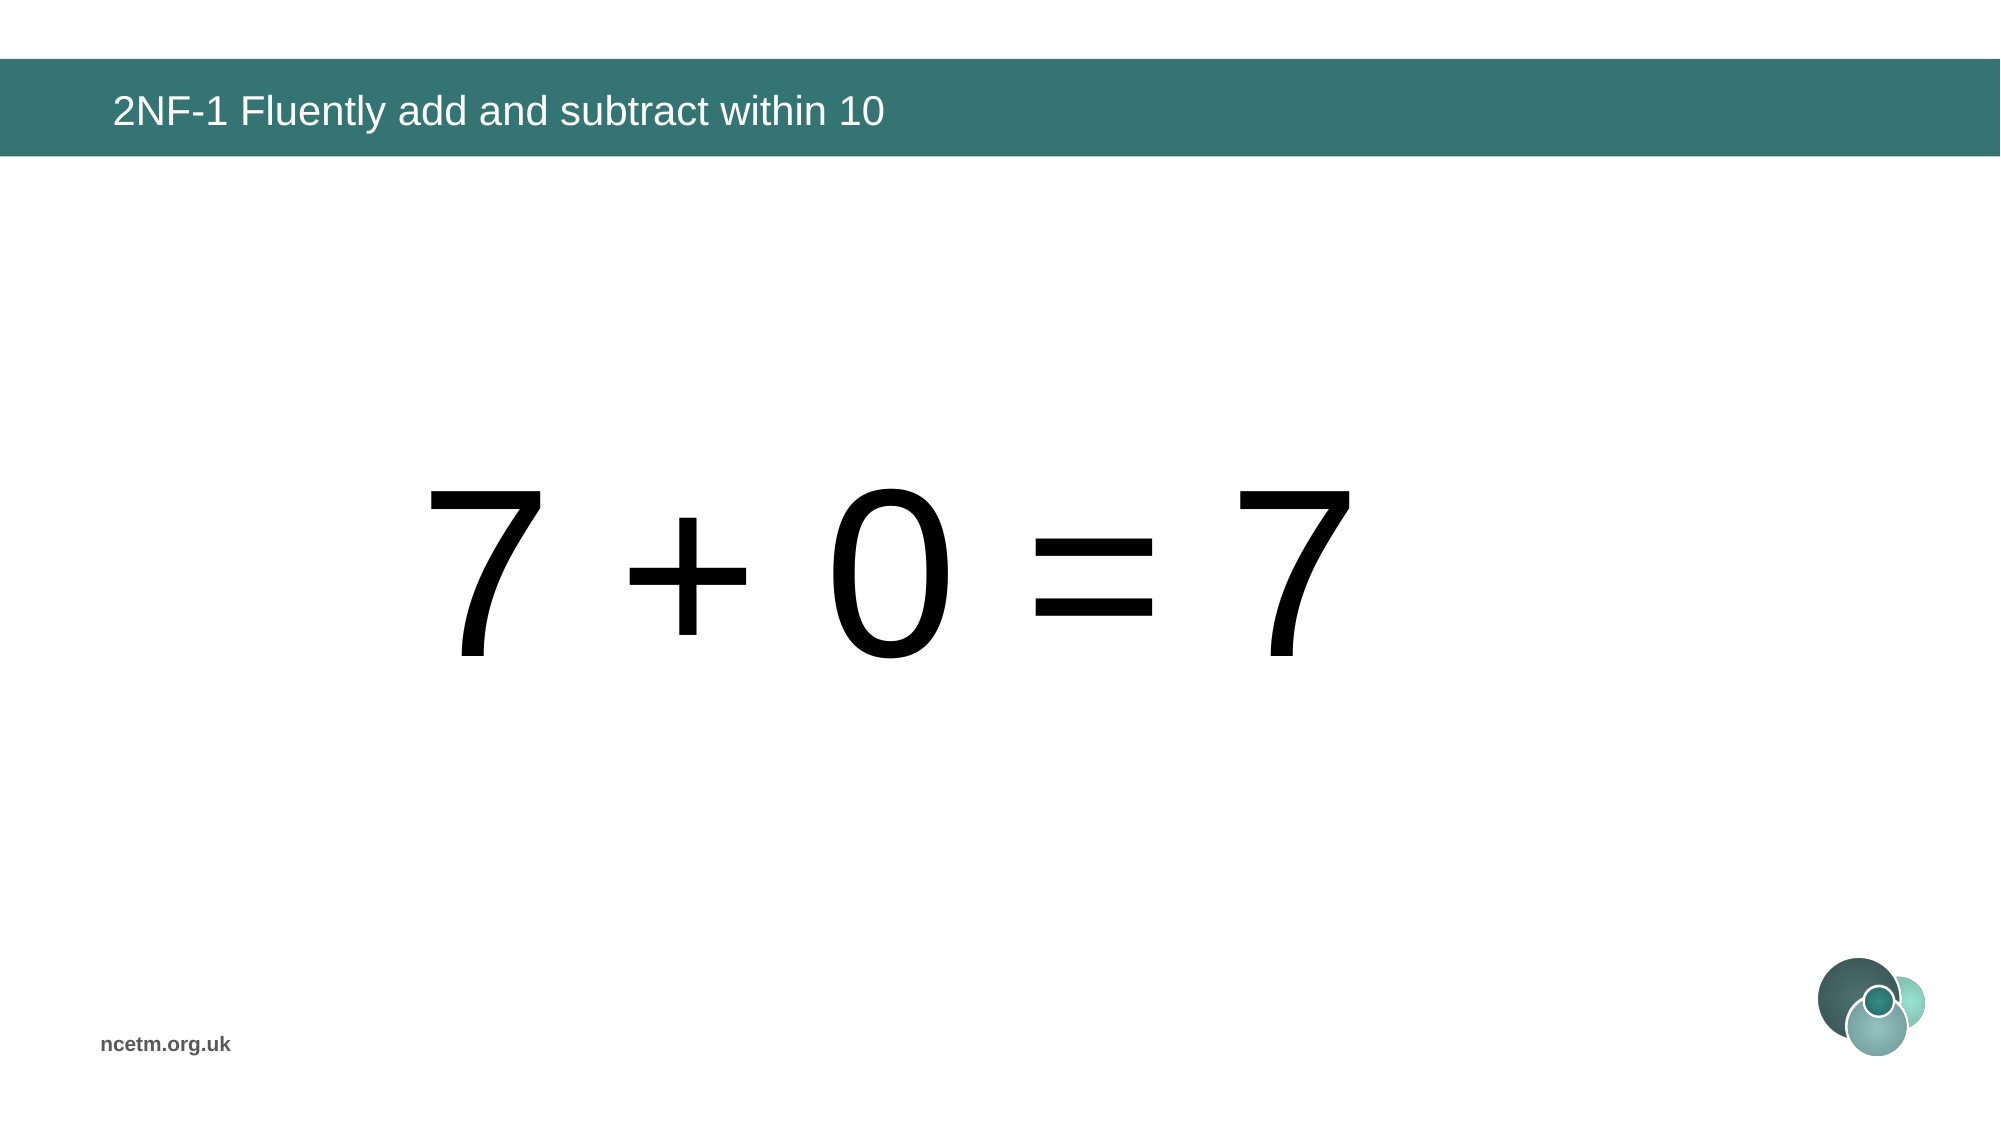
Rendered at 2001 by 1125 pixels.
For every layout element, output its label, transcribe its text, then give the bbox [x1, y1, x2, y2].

text_box 7 + 0 = [404, 409, 1213, 712]
title 2NF-1 Fluently add and subtract within 10 [97, 76, 1945, 147]
picture [1818, 958, 1925, 1056]
text_box 7 [1213, 409, 1377, 712]
